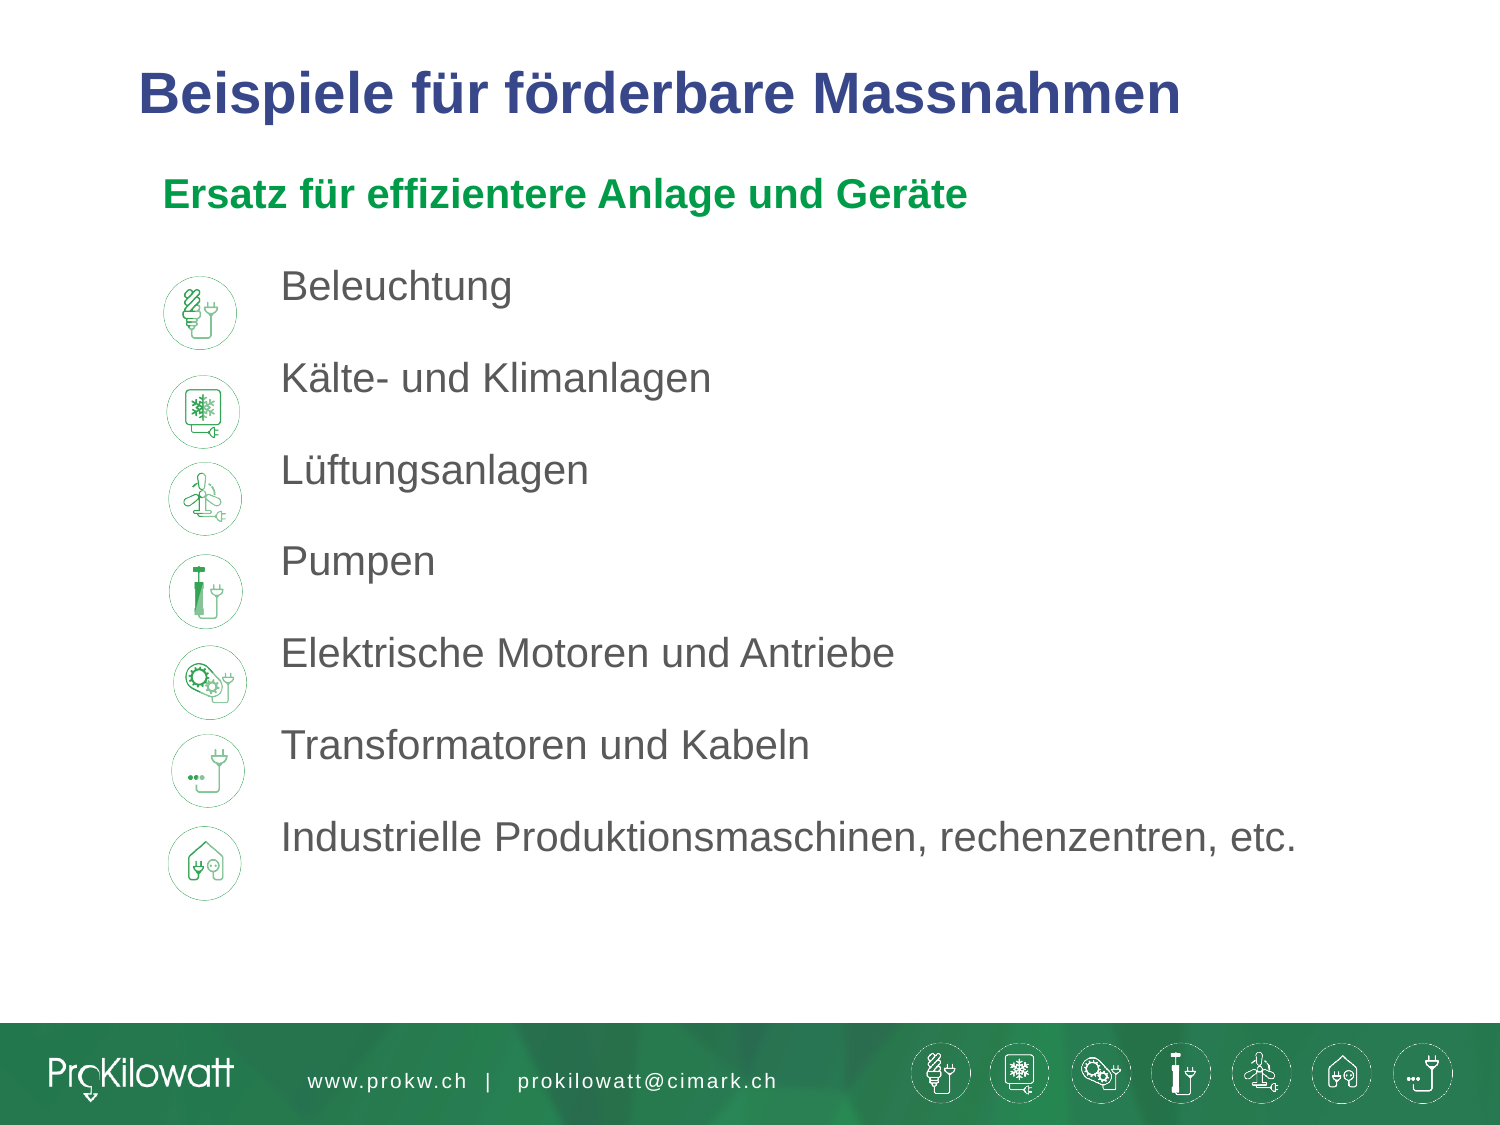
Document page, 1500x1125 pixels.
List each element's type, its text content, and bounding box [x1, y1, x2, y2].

list Ersatz für effizientere Anlage und Geräte Beleuchtung Kälte- und Klimanlagen Lüftungsanlagen Pumpen Elektrische Motoren und Antriebe Transformatoren und Kabeln Industrielle Produktionsmaschinen, rechenzentren, etc. [29, 77, 1436, 693]
picture [138, 255, 273, 919]
picture [0, 1023, 1500, 1125]
title Beispiele für förderbare Massnahmen [123, 54, 1235, 77]
